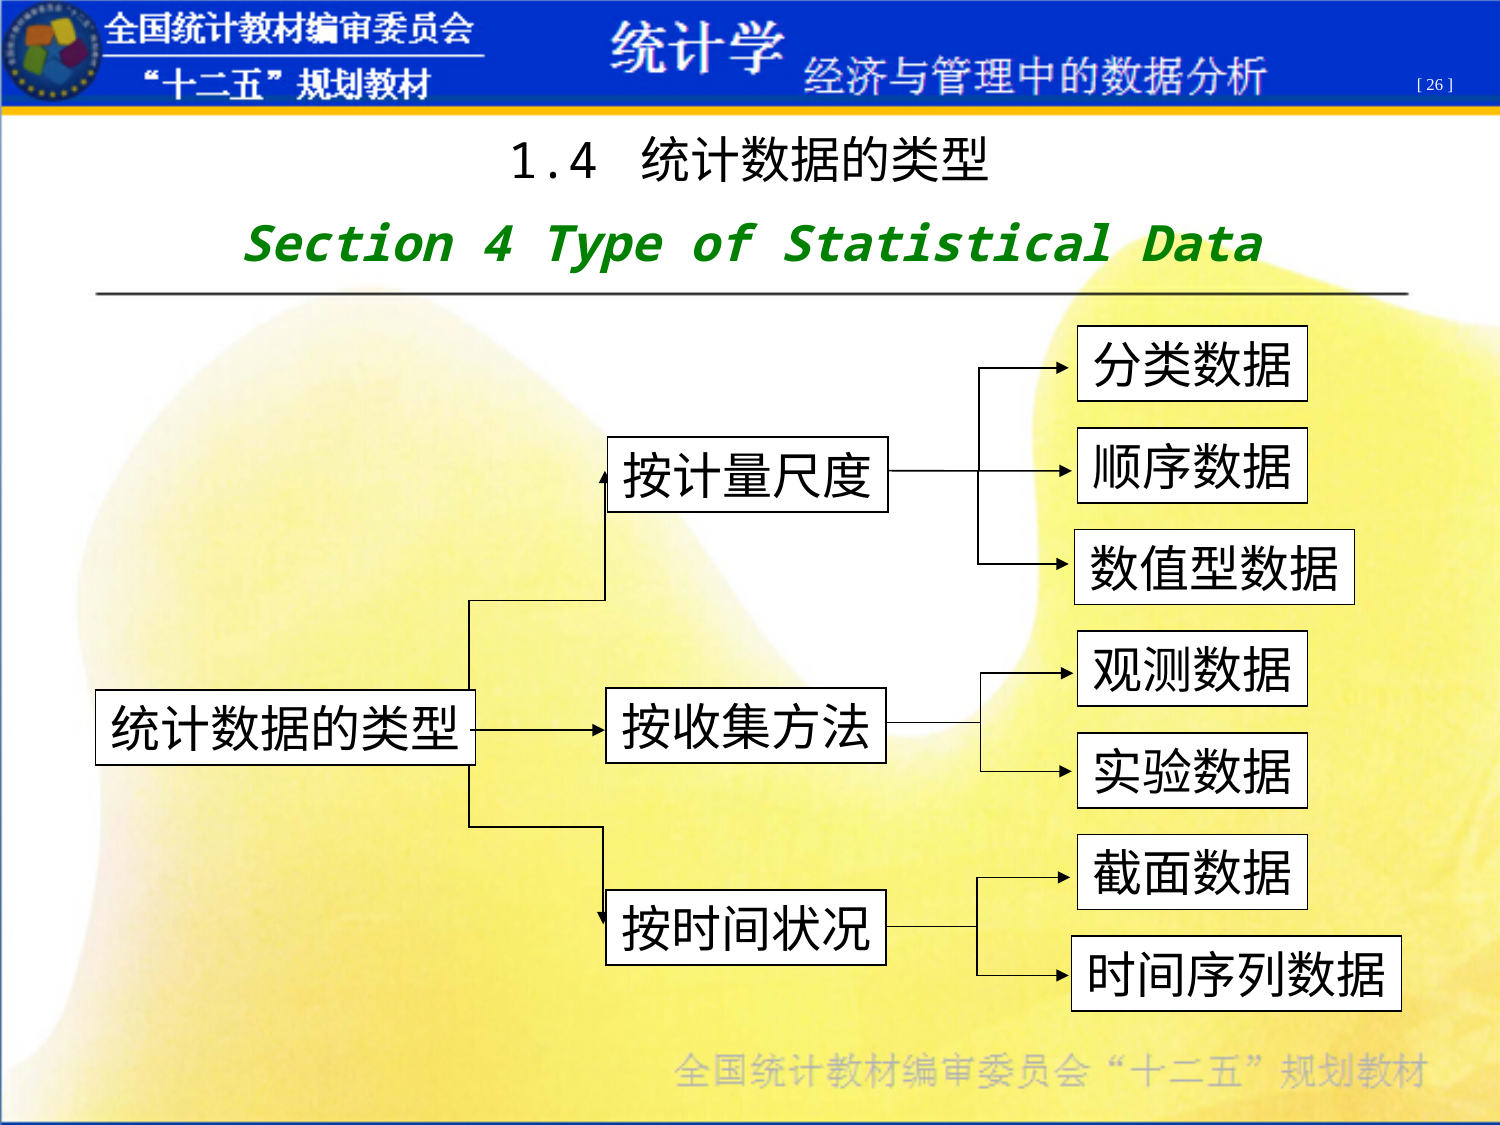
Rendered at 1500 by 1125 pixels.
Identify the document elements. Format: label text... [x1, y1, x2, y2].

picture [0, 0, 1500, 1125]
text_box [ 26 ] [1364, 66, 1468, 142]
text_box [93, 325, 1404, 1013]
text_box Section 4 Type of Statistical Data [64, 203, 1436, 279]
text_box 1.4 统计数据的类型 [64, 121, 1436, 196]
